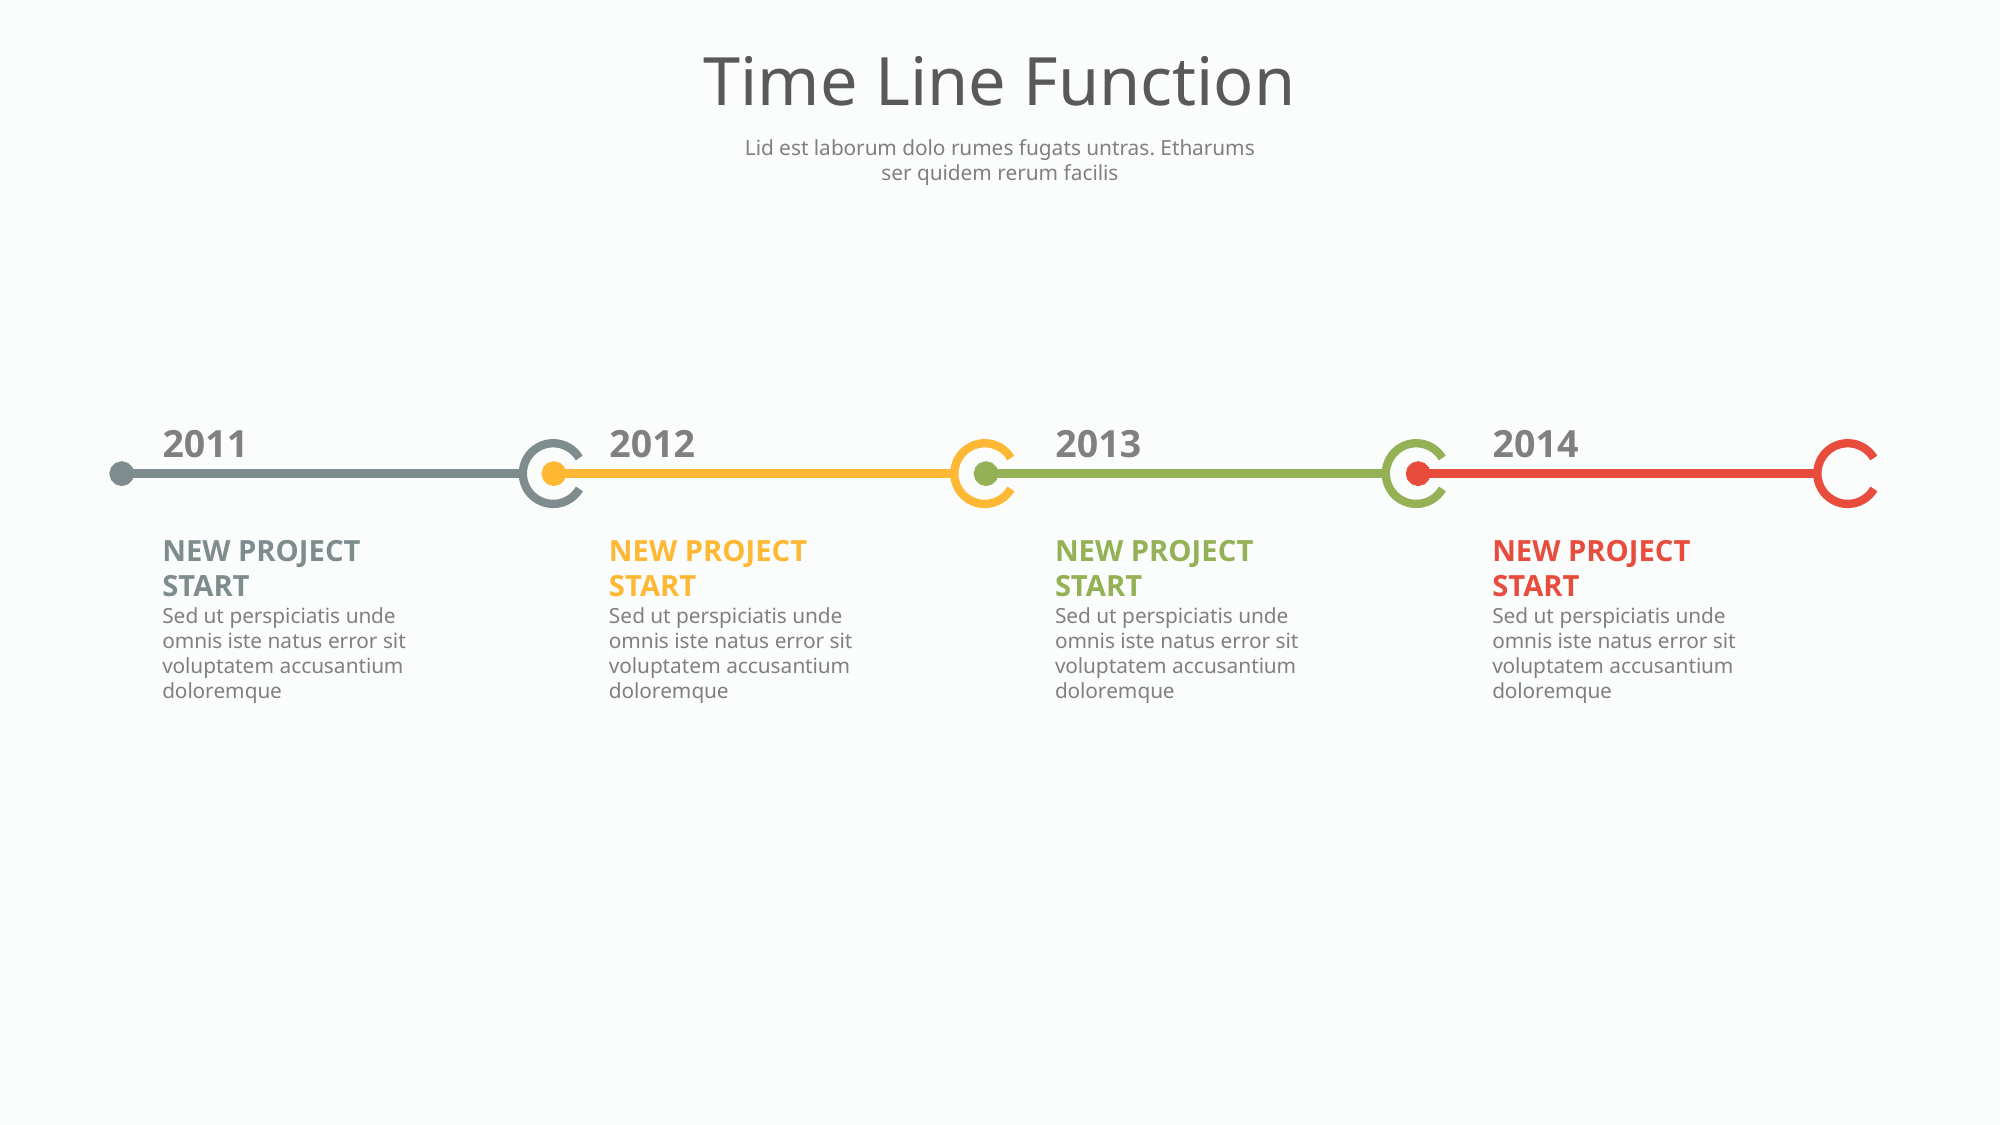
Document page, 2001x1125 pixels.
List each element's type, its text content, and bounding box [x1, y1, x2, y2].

text_box NEW PROJECT START Sed ut perspiciatis unde omnis iste natus error sit voluptatem accusantium doloremque [1040, 525, 1355, 710]
text_box Lid est laborum dolo rumes fugats untras. Etharums ser quidem rerum facilis [719, 127, 1281, 192]
text_box 2011 [147, 412, 264, 473]
text_box 2014 [1477, 412, 1594, 473]
text_box NEW PROJECT START Sed ut perspiciatis unde omnis iste natus error sit voluptatem accusantium doloremque [147, 525, 463, 710]
text_box [953, 442, 1012, 505]
text_box Time Line Function [688, 31, 1311, 127]
text_box [521, 442, 581, 505]
text_box NEW PROJECT START Sed ut perspiciatis unde omnis iste natus error sit voluptatem accusantium doloremque [1477, 525, 1793, 710]
text_box NEW PROJECT START Sed ut perspiciatis unde omnis iste natus error sit voluptatem accusantium doloremque [594, 525, 909, 710]
text_box [1816, 442, 1875, 505]
text_box 2012 [594, 413, 711, 473]
text_box [1384, 442, 1444, 505]
text_box 2013 [1040, 412, 1157, 473]
